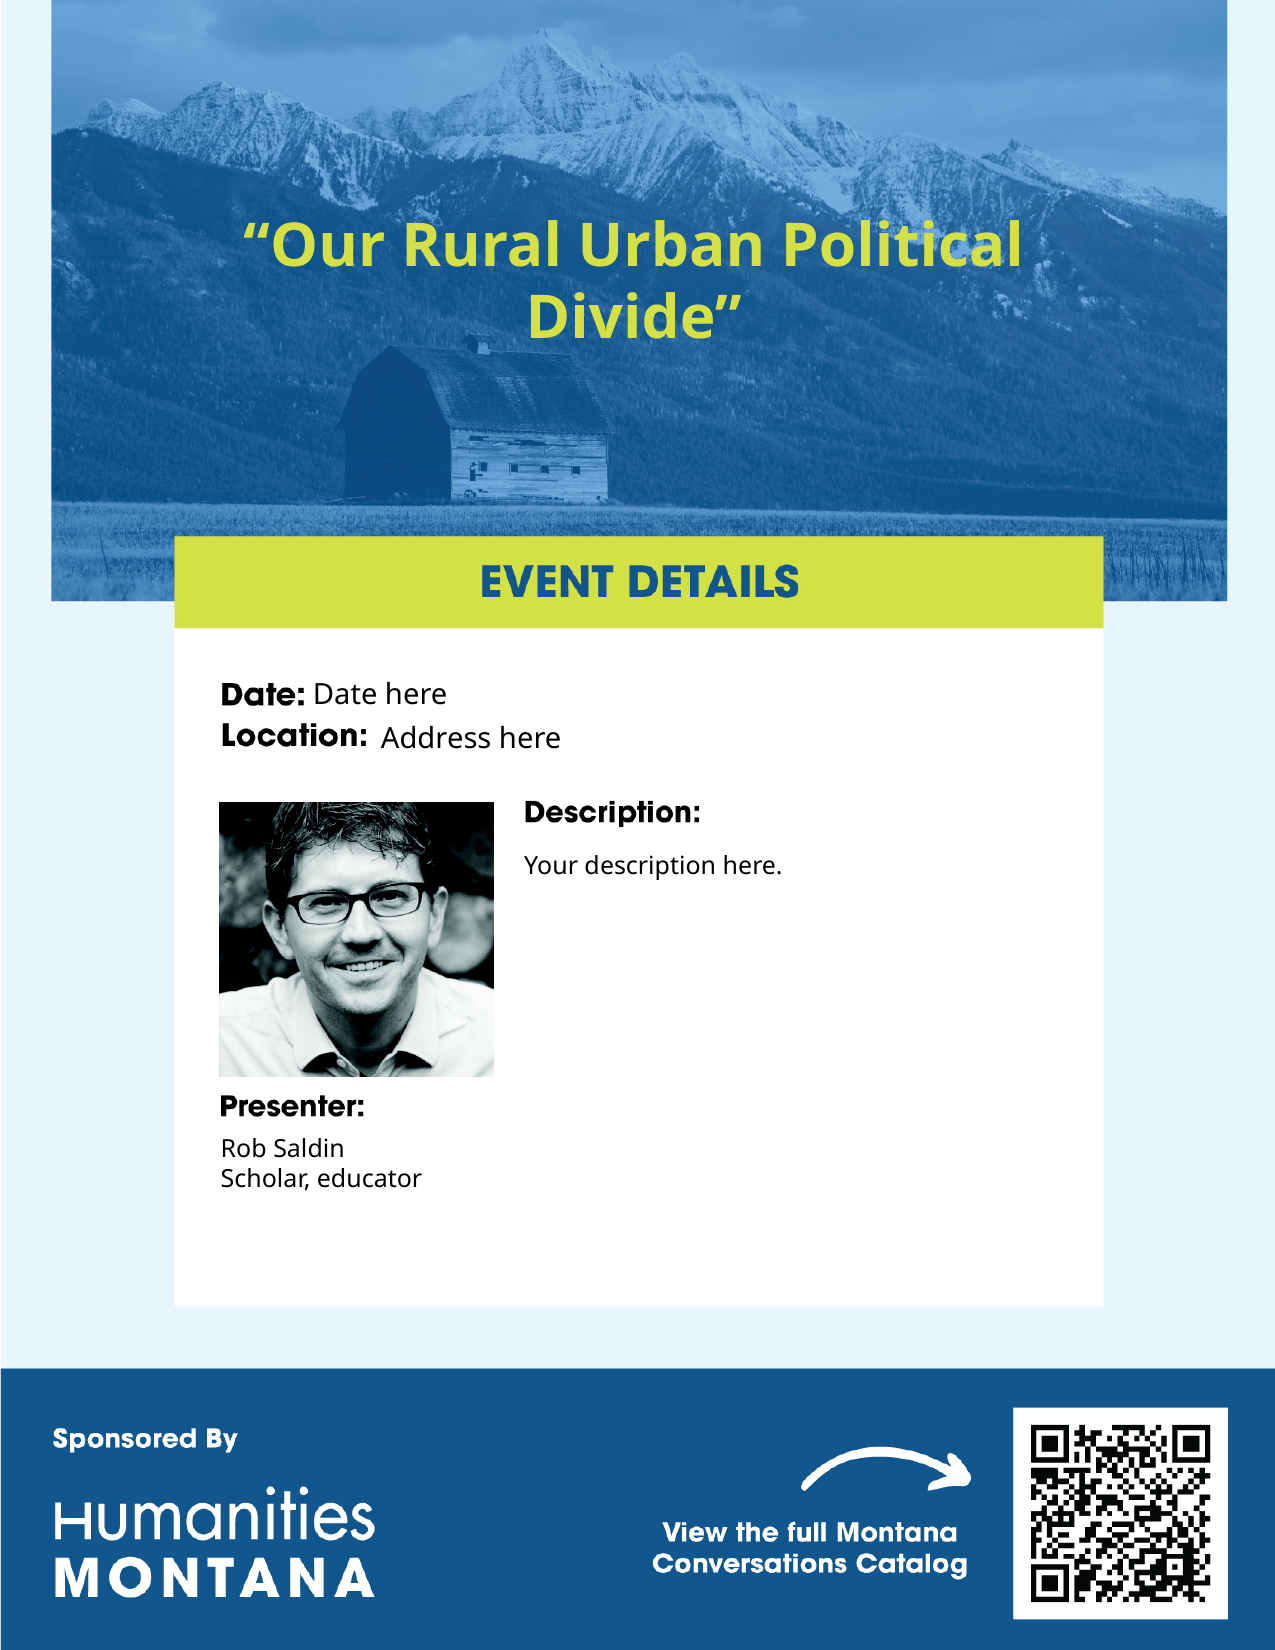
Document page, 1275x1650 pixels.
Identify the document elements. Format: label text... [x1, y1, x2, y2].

text_box Rob Saldin Scholar, educator [205, 1117, 480, 1208]
text_box Address here [365, 704, 1233, 770]
picture [0, 0, 1275, 1650]
text_box “Our Rural Urban Political Divide” [169, 191, 1099, 366]
text_box [159, 166, 1099, 233]
text_box [169, 132, 1099, 166]
text_box Date here [297, 660, 932, 726]
text_box Your description here. [509, 834, 1033, 895]
